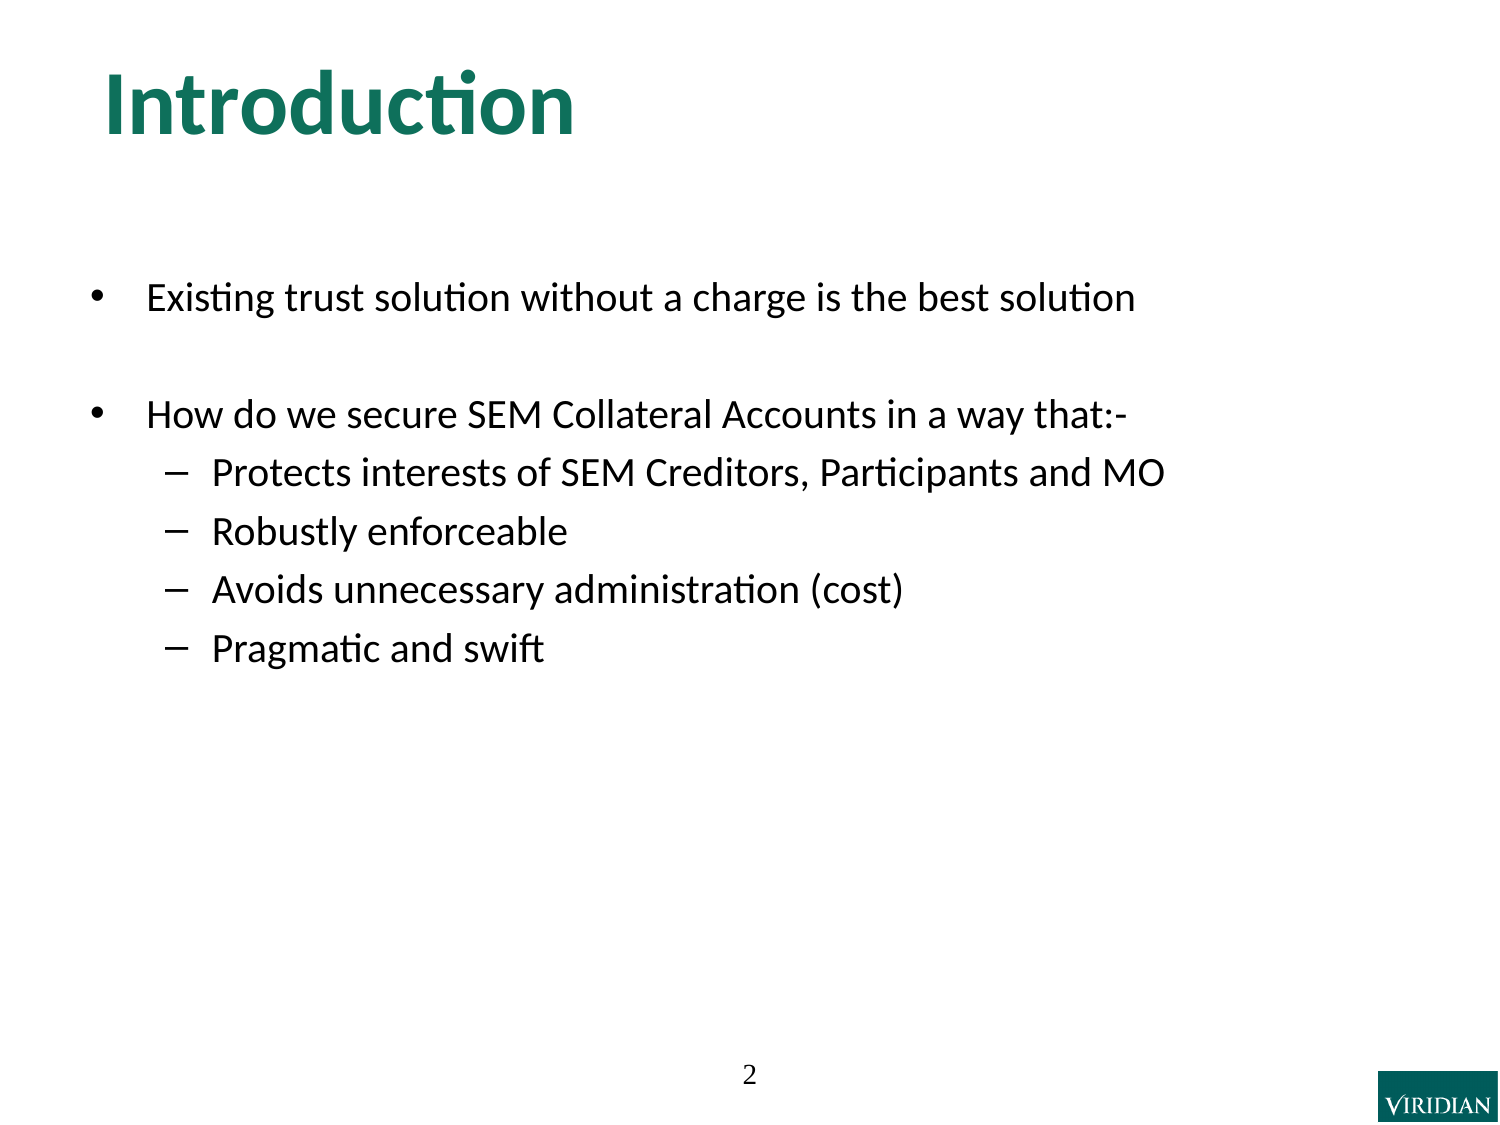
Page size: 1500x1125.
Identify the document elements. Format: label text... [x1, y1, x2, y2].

title Introduction [88, 3, 1438, 192]
picture [1375, 1068, 1500, 1125]
list Existing trust solution without a charge is the best solution How do we secure SEM Collateral Accounts in a way that:- Protects interests of SEM Creditors, Participants and MO Robustly enforceable Avoids unnecessary administration (cost) Pragmatic and swift [75, 262, 1425, 1005]
footer 2 [512, 1042, 988, 1103]
